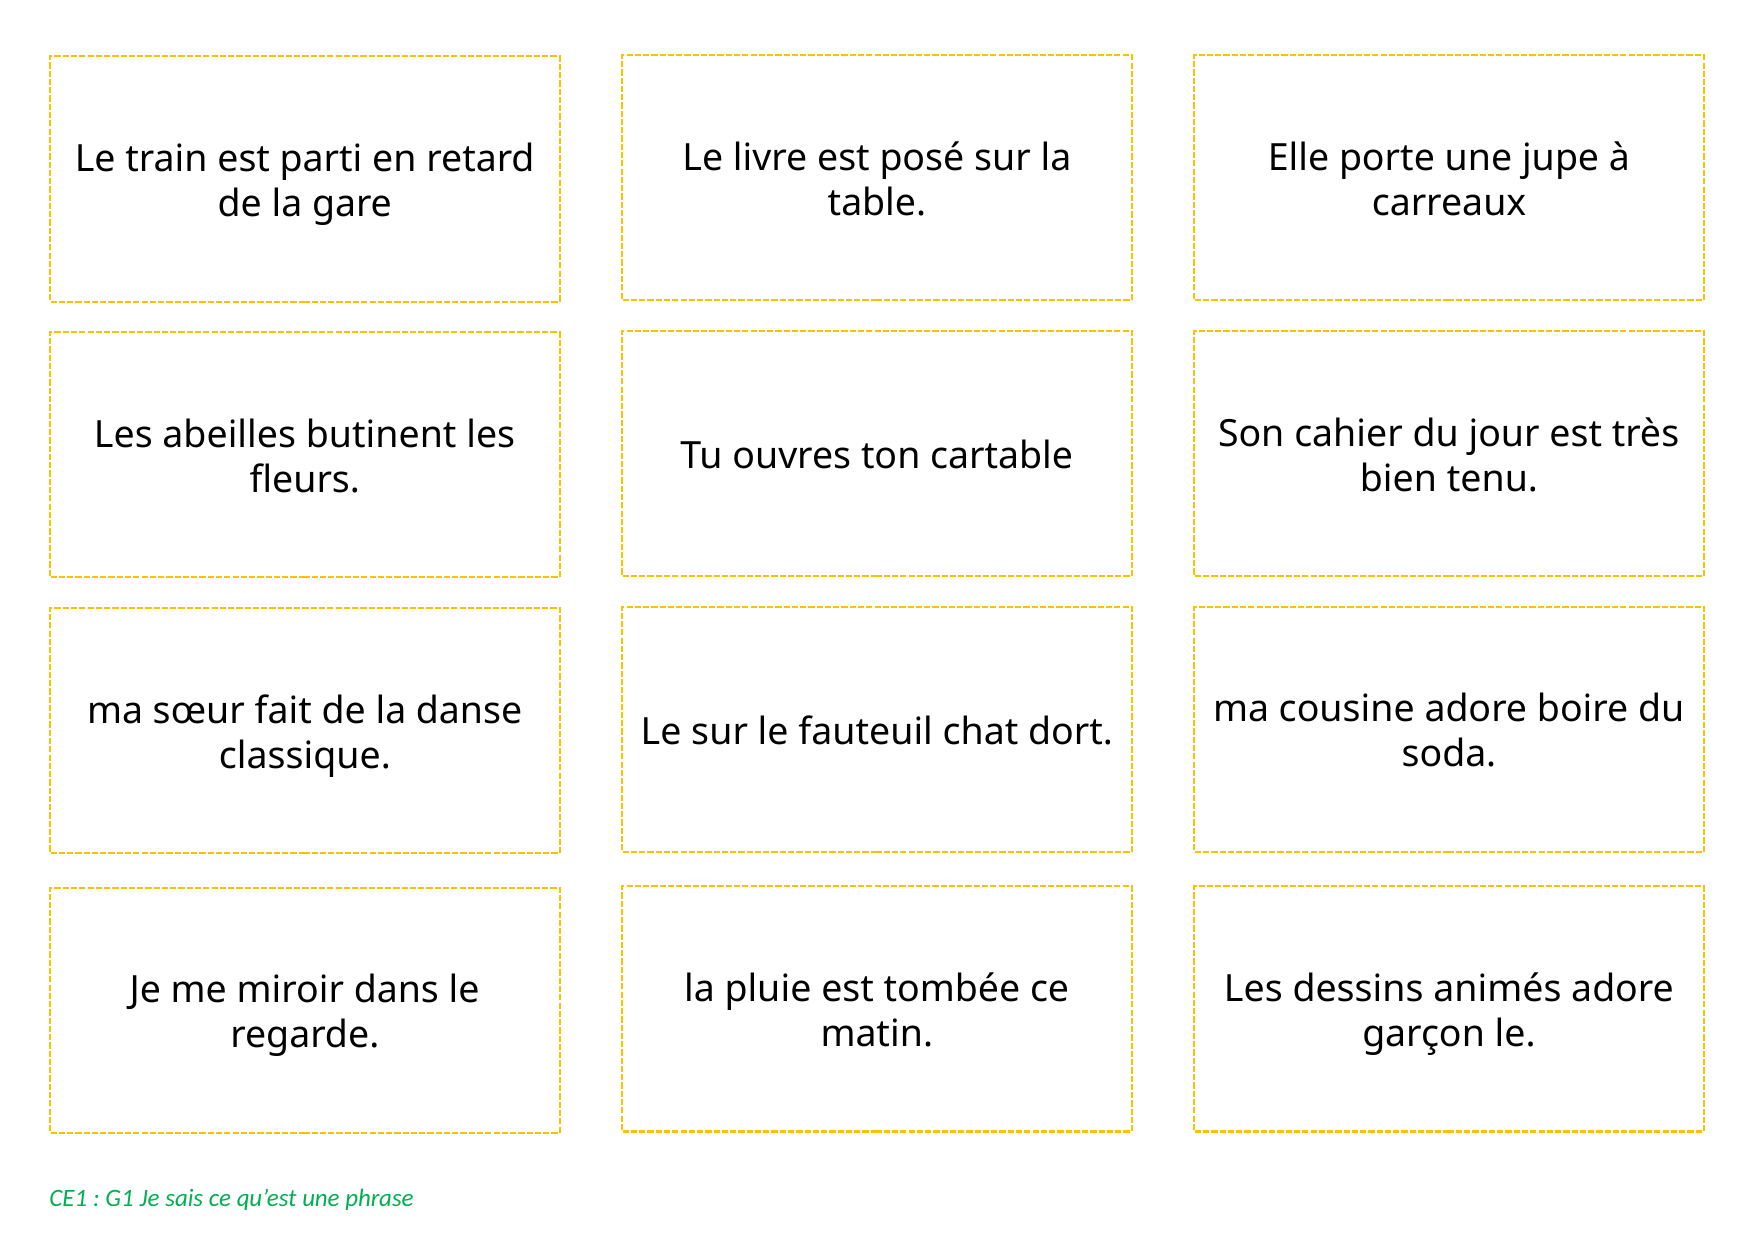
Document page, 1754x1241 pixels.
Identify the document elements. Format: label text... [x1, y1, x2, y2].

text_box Le train est parti en retard de la gare [49, 55, 561, 303]
text_box la pluie est tombée ce matin. [621, 885, 1133, 1133]
text_box Le sur le fauteuil chat dort. [621, 606, 1133, 853]
text_box ma cousine adore boire du soda. [1193, 606, 1705, 853]
text_box Le livre est posé sur la table. [621, 54, 1133, 301]
text_box Son cahier du jour est très bien tenu. [1193, 330, 1705, 577]
text_box Tu ouvres ton cartable [621, 330, 1133, 577]
text_box Les dessins animés adore garçon le. [1193, 885, 1705, 1133]
text_box ma sœur fait de la danse classique. [49, 607, 561, 854]
text_box Elle porte une jupe à carreaux [1193, 54, 1705, 301]
text_box CE1 : G1 Je sais ce qu’est une phrase [34, 1173, 810, 1219]
text_box Les abeilles butinent les fleurs. [49, 331, 561, 578]
text_box Je me miroir dans le regarde. [49, 887, 561, 1134]
